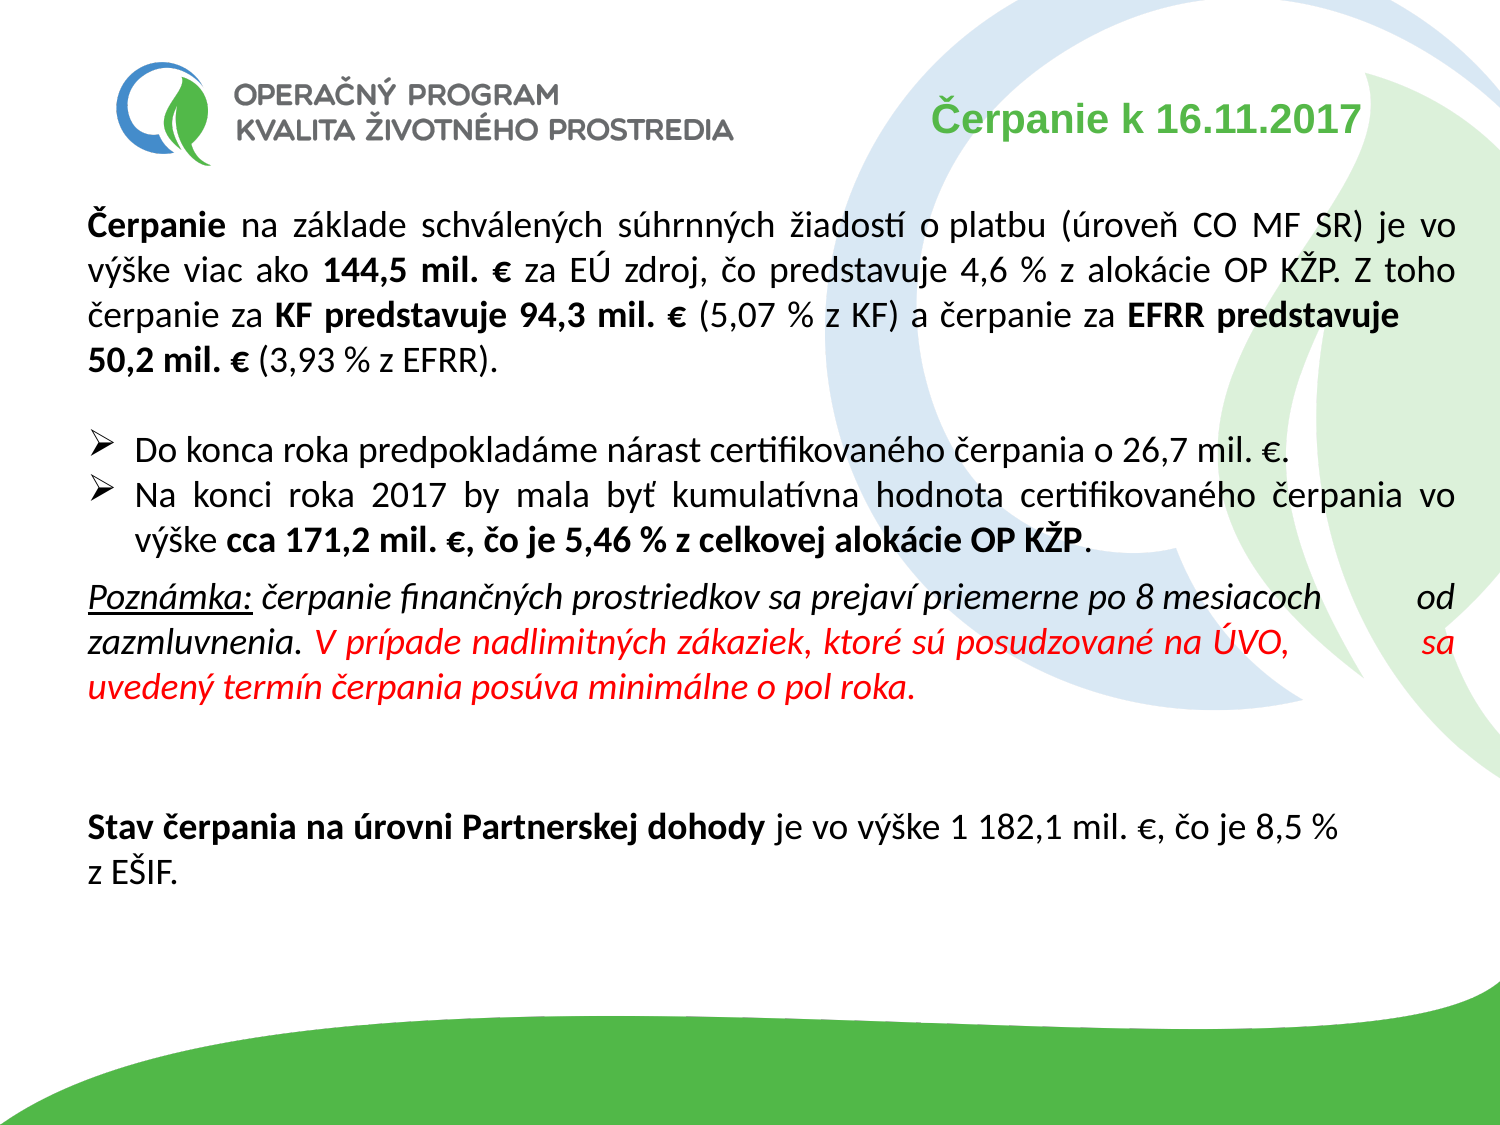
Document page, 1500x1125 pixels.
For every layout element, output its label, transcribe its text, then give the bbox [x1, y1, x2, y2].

picture [0, 0, 1500, 1125]
title Čerpanie k 16.11.2017 [793, 47, 1500, 193]
text_box Čerpanie na základe schválených súhrnných žiadostí o platbu (úroveň CO MF SR) je vo výške viac ako 144,5 mil. € za EÚ zdroj, čo predstavuje 4,6 % z alokácie OP KŽP. Z toho čerpanie za KF predstavuje 94,3 mil. € (5,07 % z KF) a čerpanie za EFRR predstavuje 50,2 mil. € (3,93 % z EFRR). Do konca roka predpokladáme nárast certifikovaného čerpania o 26,7 mil. €. Na konci roka 2017 by mala byť kumulatívna hodnota certifikovaného čerpania vo výške cca 171,2 mil. €, čo je 5,46 % z celkovej alokácie OP KŽP. Poznámka: čerpanie finančných prostriedkov sa prejaví priemerne po 8 mesiacoch od zazmluvnenia. V prípade nadlimitných zákaziek, ktoré sú posudzované na ÚVO, sa uvedený termín čerpania posúva minimálne o pol roka. Stav čerpania na úrovni Partnerskej dohody je vo výške 1 182,1 mil. €, čo je 8,5 % z EŠIF. [72, 192, 1472, 945]
